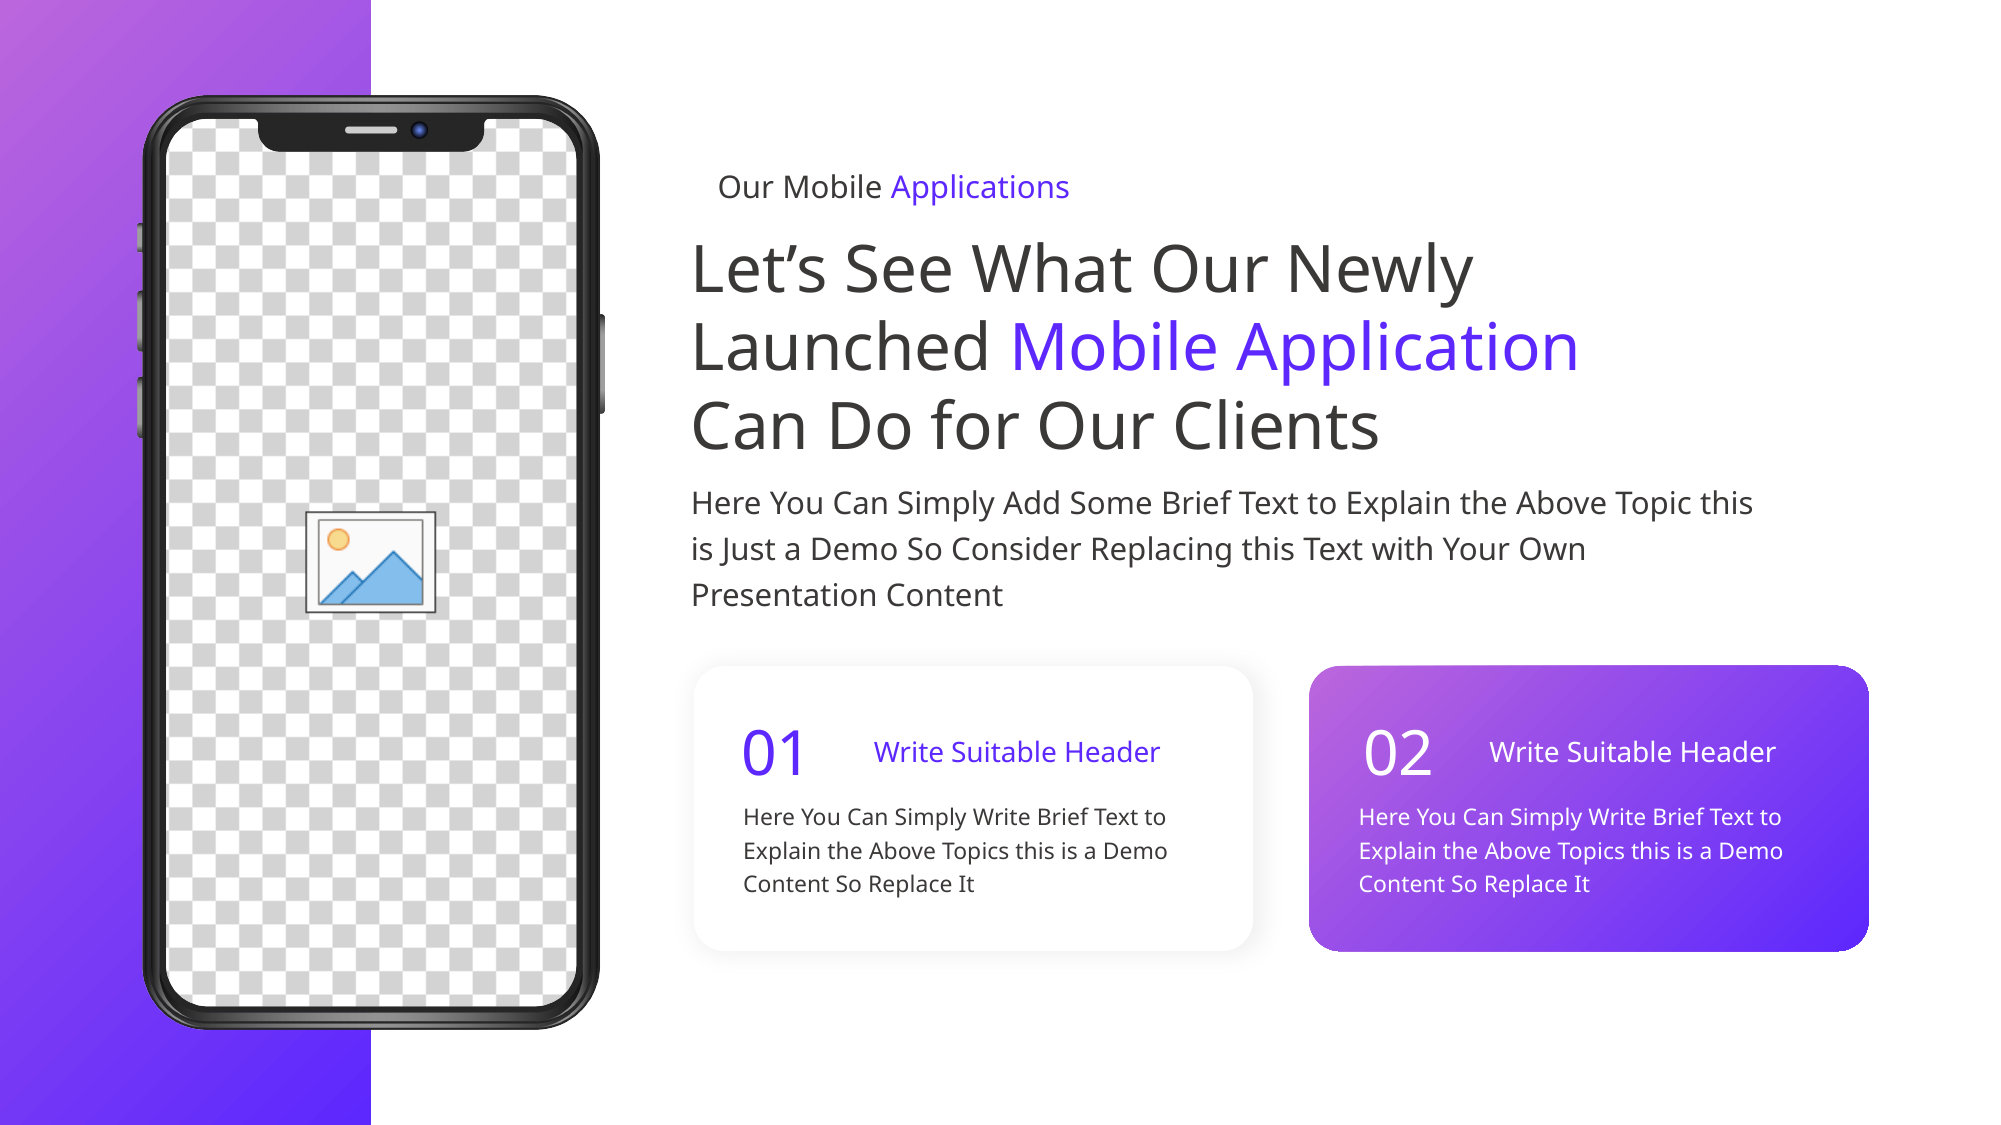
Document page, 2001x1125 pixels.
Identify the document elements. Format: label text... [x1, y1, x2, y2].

text_box Let’s See What Our Newly Launched Mobile Application Can Do for Our Clients [676, 219, 1793, 467]
text_box Our Mobile Applications [702, 159, 1086, 212]
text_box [1309, 665, 1869, 952]
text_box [693, 665, 1254, 952]
text_box Here You Can Simply Add Some Brief Text to Explain the Above Topic this is Just a Demo So Consider Replacing this Text with Your Own Presentation Content [676, 467, 1793, 620]
text_box [0, 0, 371, 1125]
picture [137, 95, 605, 1030]
